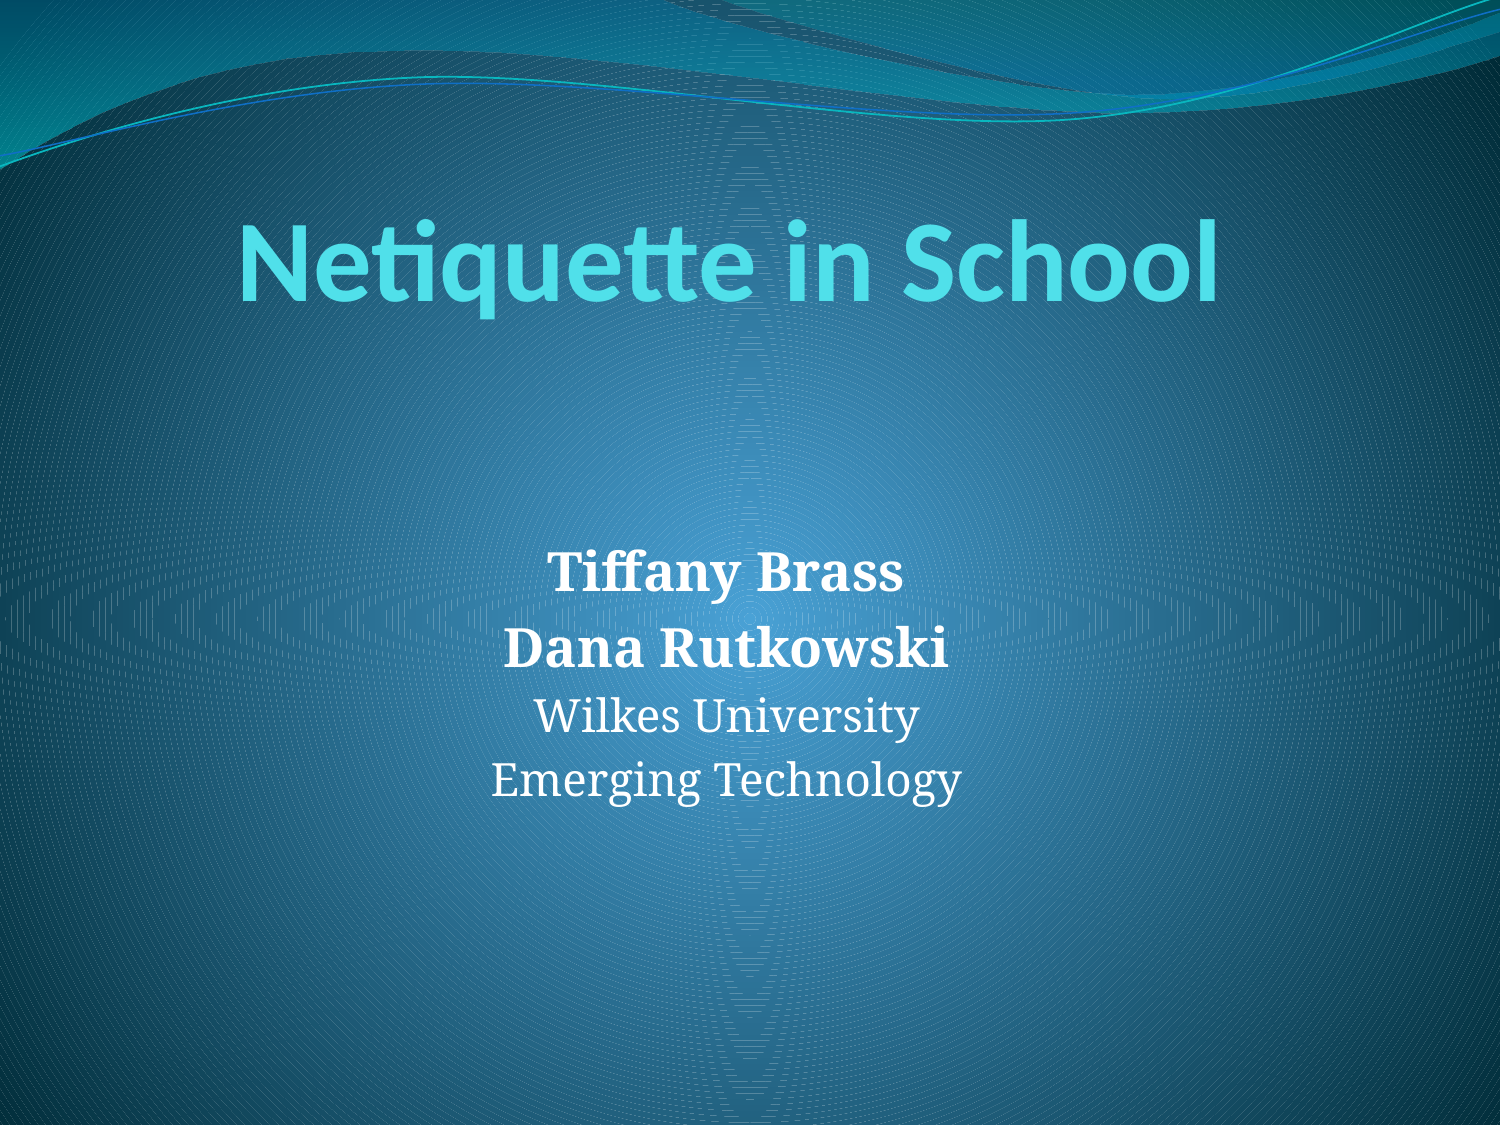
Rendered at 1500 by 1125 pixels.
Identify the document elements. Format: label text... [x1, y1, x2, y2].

title Netiquette in School [87, 125, 1376, 325]
subtitle Tiffany Brass Dana Rutkowski Wilkes University Emerging Technology [87, 529, 1376, 818]
